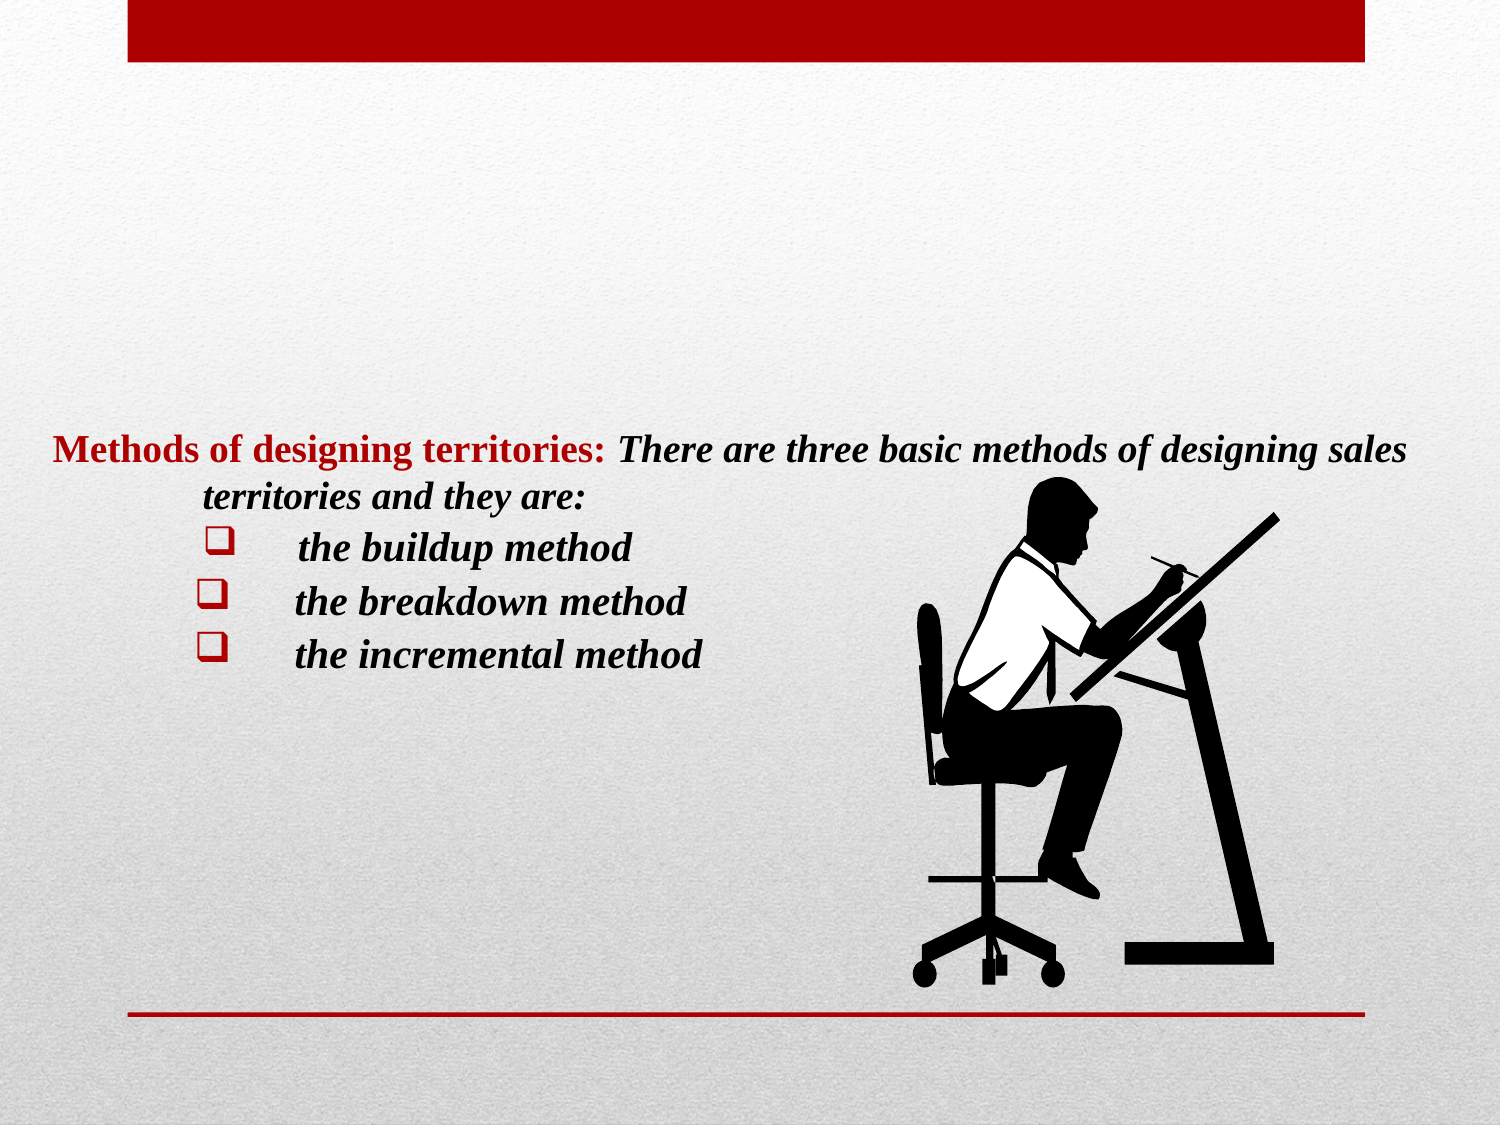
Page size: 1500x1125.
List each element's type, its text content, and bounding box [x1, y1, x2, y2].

picture [911, 474, 1281, 989]
list Methods of designing territories: There are three basic methods of designing sales territories and they are: the buildup method the breakdown method the incremental method [37, 112, 1463, 988]
